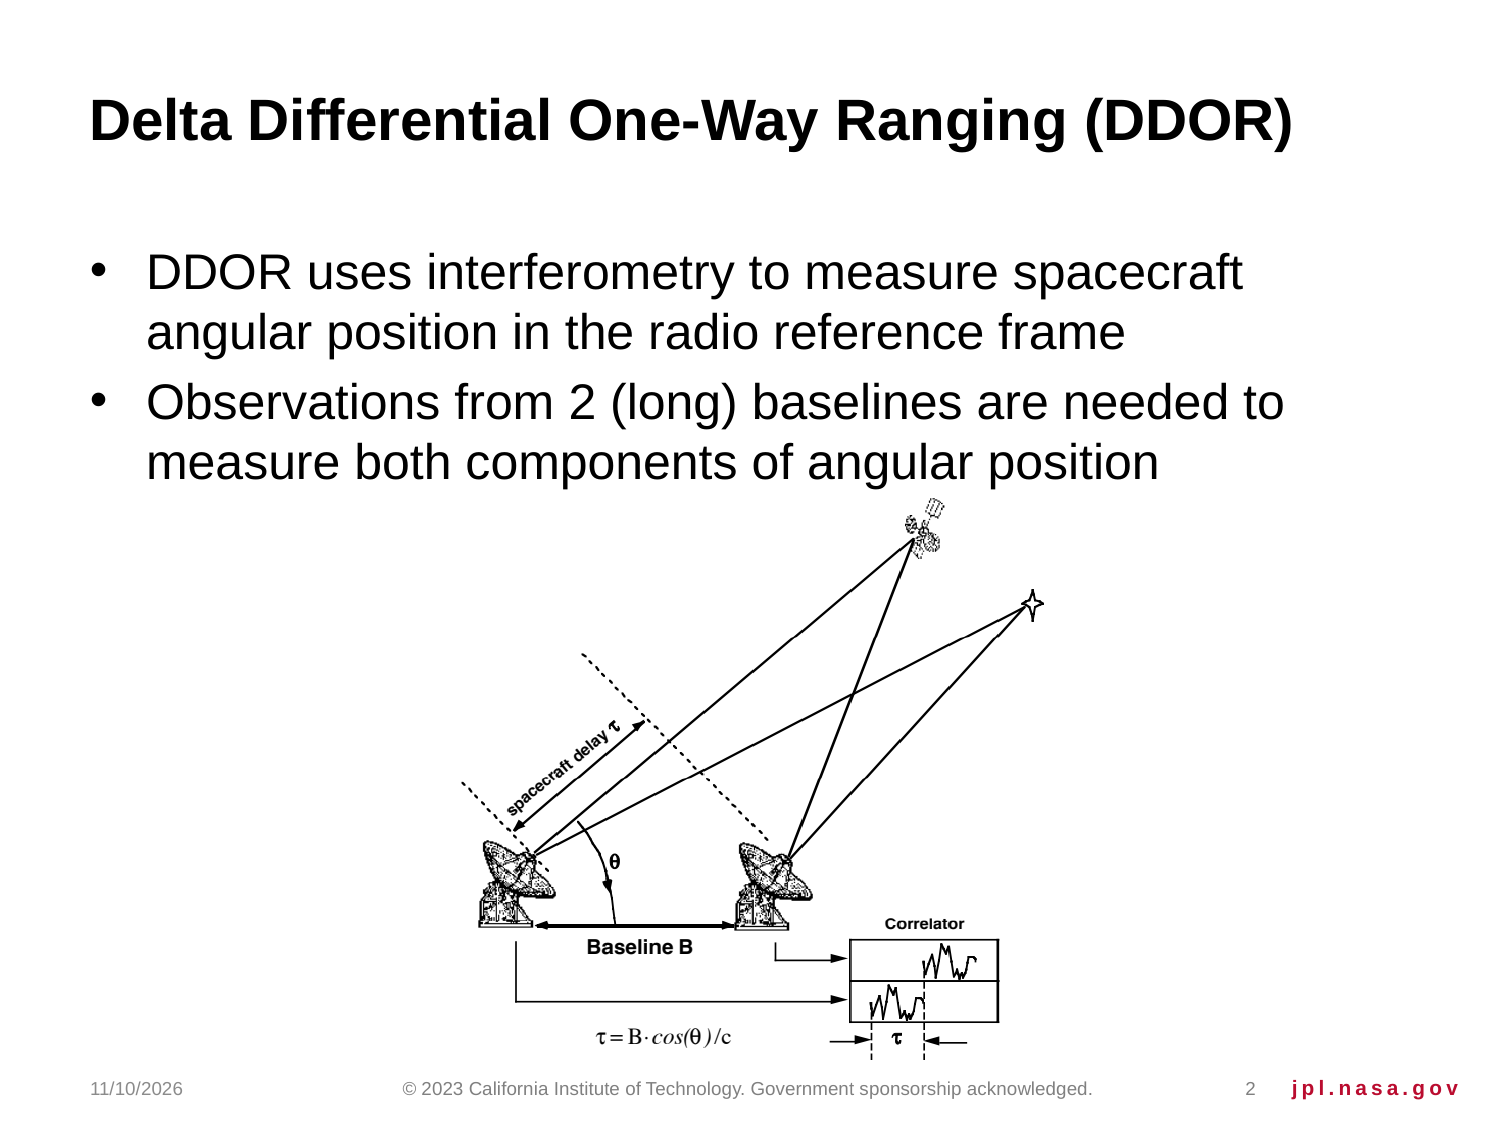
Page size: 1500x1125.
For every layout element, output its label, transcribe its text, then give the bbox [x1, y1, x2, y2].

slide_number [75, 1057, 330, 1118]
footer © 2023 California Institute of Technology. Government sponsorship acknowledged. [349, 1057, 1151, 1118]
slide_number 2 [1172, 1057, 1271, 1118]
picture [460, 496, 1046, 1060]
list DDOR uses interferometry to measure spacecraft angular position in the radio reference frame Observations from 2 (long) baselines are needed to measure both components of angular position [75, 231, 1429, 1033]
title Delta Differential One-Way Ranging (DDOR) [74, 74, 1425, 146]
